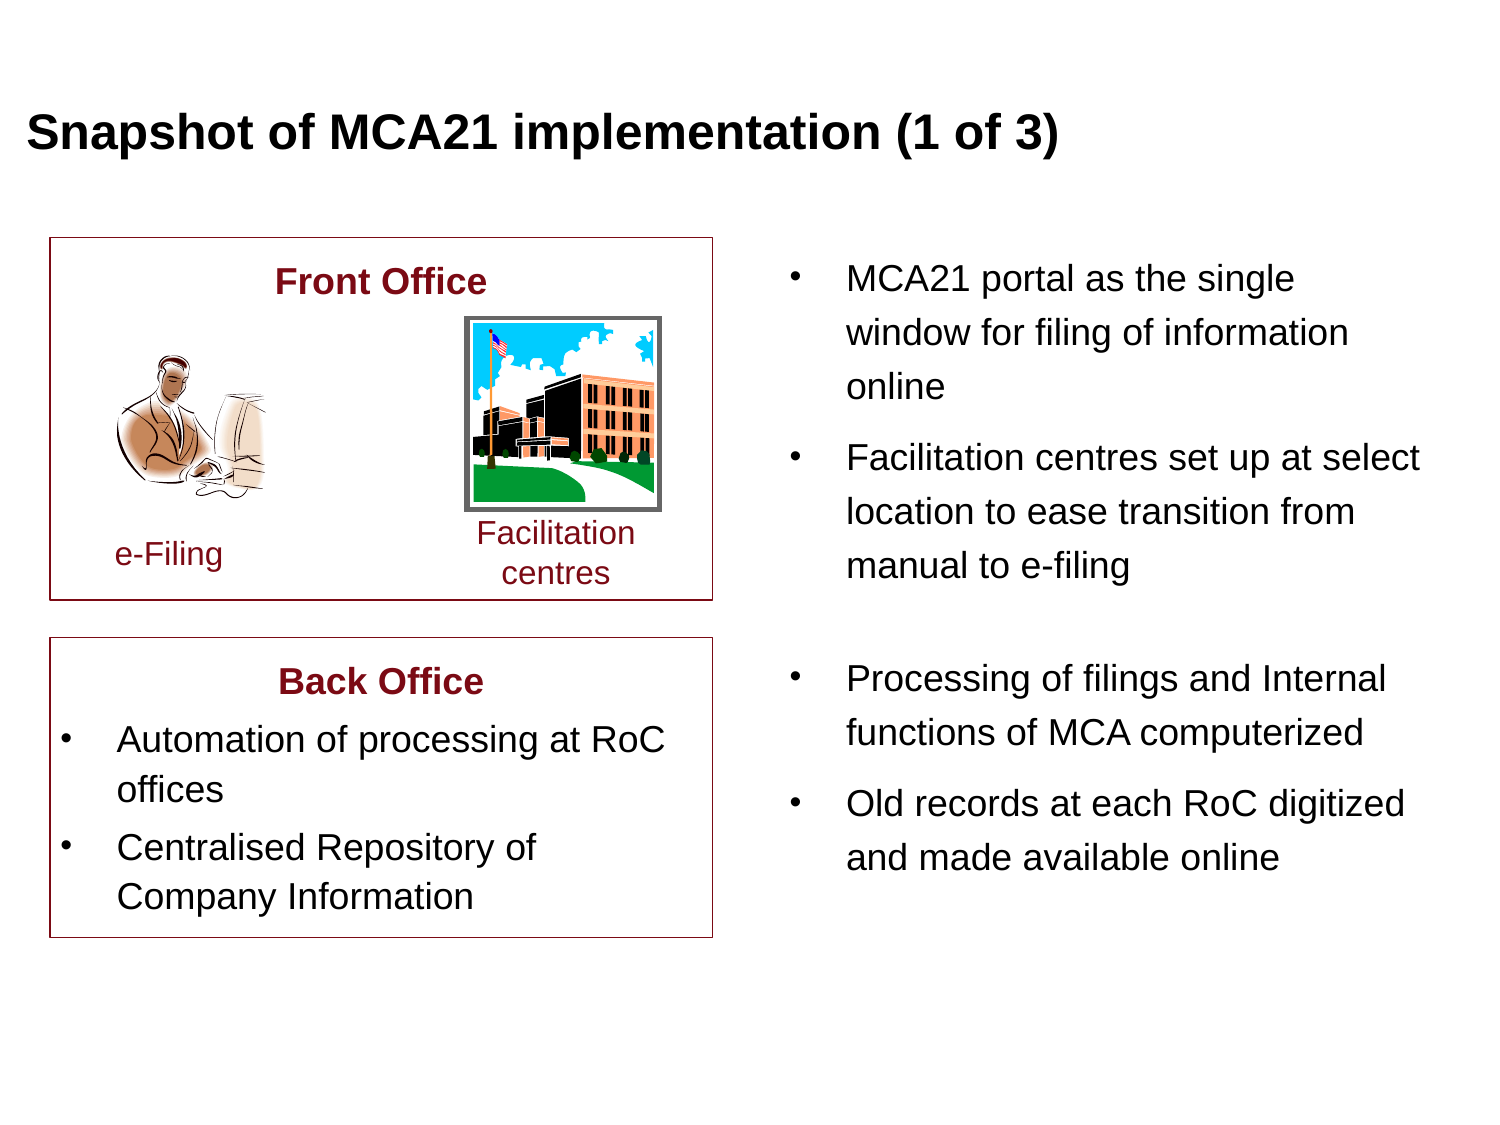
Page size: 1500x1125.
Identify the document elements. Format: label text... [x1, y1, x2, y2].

text_box Facilitation centres [437, 504, 675, 599]
text_box MCA21 portal as the single window for filing of information online Facilitation centres set up at select location to ease transition from manual to e-filing [774, 237, 1438, 600]
text_box Front Office [162, 249, 600, 310]
text_box Back Office [162, 649, 600, 710]
text_box Automation of processing at RoC offices Centralised Repository of Company Information [49, 637, 713, 938]
text_box e-Filing [99, 524, 313, 580]
text_box [49, 237, 713, 600]
text_box Processing of filings and Internal functions of MCA computerized Old records at each RoC digitized and made available online [774, 637, 1438, 938]
title Snapshot of MCA21 implementation (1 of 3) [26, 99, 1472, 224]
picture [112, 354, 267, 501]
list [0, 223, 1448, 1037]
picture [463, 315, 663, 513]
